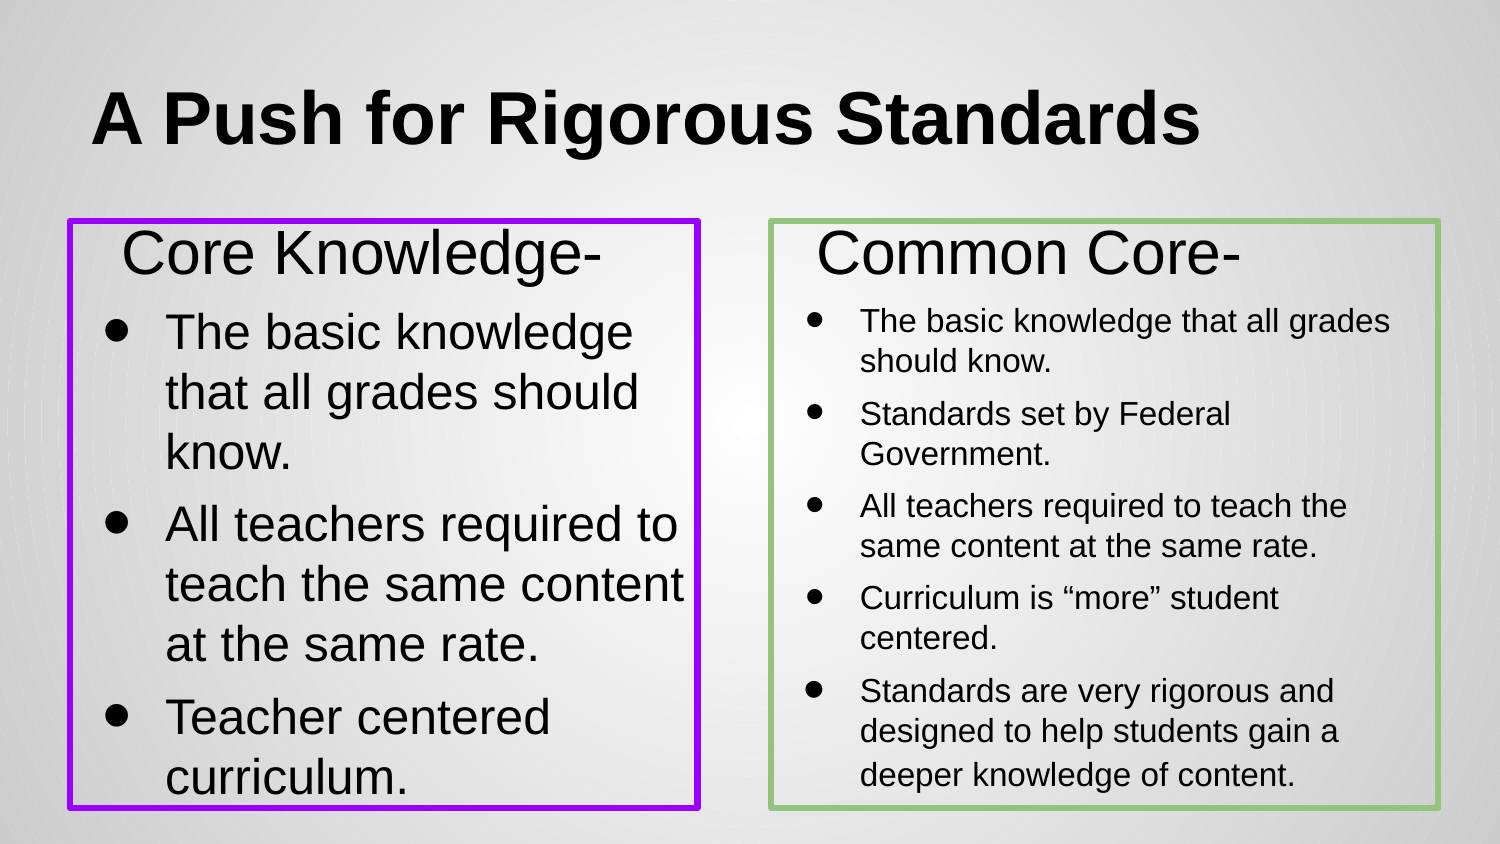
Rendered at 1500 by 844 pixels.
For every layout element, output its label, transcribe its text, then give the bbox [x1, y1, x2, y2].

list Core Knowledge- The basic knowledge that all grades should know. All teachers required to teach the same content at the same rate. Teacher centered curriculum. [75, 196, 731, 808]
text_box [69, 220, 698, 808]
text_box [771, 220, 1438, 808]
list Common Core- The basic knowledge that all grades should know. Standards set by Federal Government. All teachers required to teach the same content at the same rate. Curriculum is “more” student centered. Standards are very rigorous and designed to help students gain a deeper knowledge of content. [769, 196, 1425, 808]
title A Push for Rigorous Standards [75, 33, 1425, 175]
